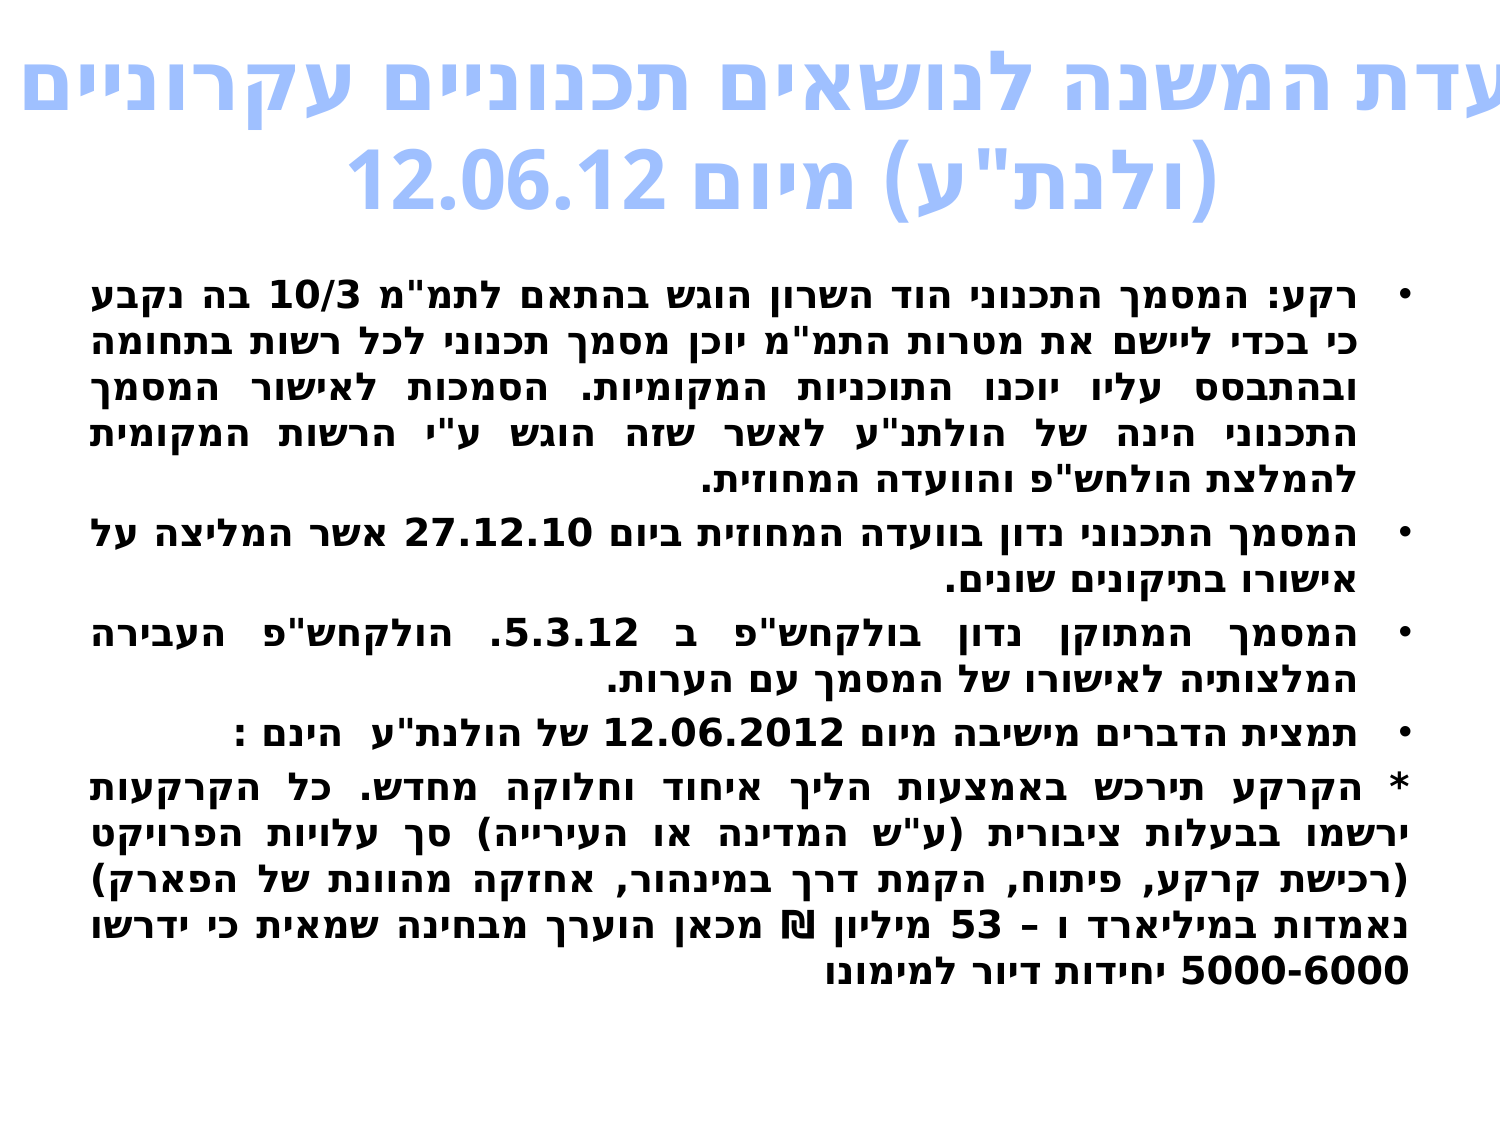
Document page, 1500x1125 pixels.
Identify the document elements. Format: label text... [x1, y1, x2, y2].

list רקע: המסמך התכנוני הוד השרון הוגש בהתאם לתמ"מ 10/3 בה נקבע כי בכדי ליישם את מטרות התמ"מ יוכן מסמך תכנוני לכל רשות בתחומה ובהתבסס עליו יוכנו התוכניות המקומיות. הסמכות לאישור המסמך התכנוני הינה של הולתנ"ע לאשר שזה הוגש ע"י הרשות המקומית להמלצת הולחש"פ והוועדה המחוזית. המסמך התכנוני נדון בוועדה המחוזית ביום 27.12.10 אשר המליצה על אישורו בתיקונים שונים. המסמך המתוקן נדון בולקחש"פ ב 5.3.12. הולקחש"פ העבירה המלצותיה לאישורו של המסמך עם הערות. תמצית הדברים מישיבה מיום 12.06.2012 של הולנת"ע הינם : * הקרקע תירכש באמצעות הליך איחוד וחלוקה מחדש. כל הקרקעות ירשמו בבעלות ציבורית (ע"ש המדינה או העירייה) סך עלויות הפרויקט (רכישת קרקע, פיתוח, הקמת דרך במינהור, אחזקה מהוונת של הפארק) נאמדות במיליארד ו – 53 מיליון ₪ מכאן הוערך מבחינה שמאית כי ידרשו 5000-6000 יחידות דיור למימונו [75, 262, 1425, 1005]
text_box ועדת המשנה לנושאים תכנוניים עקרוניים (ולנת"ע) מיום 12.06.12 [0, 19, 1500, 234]
